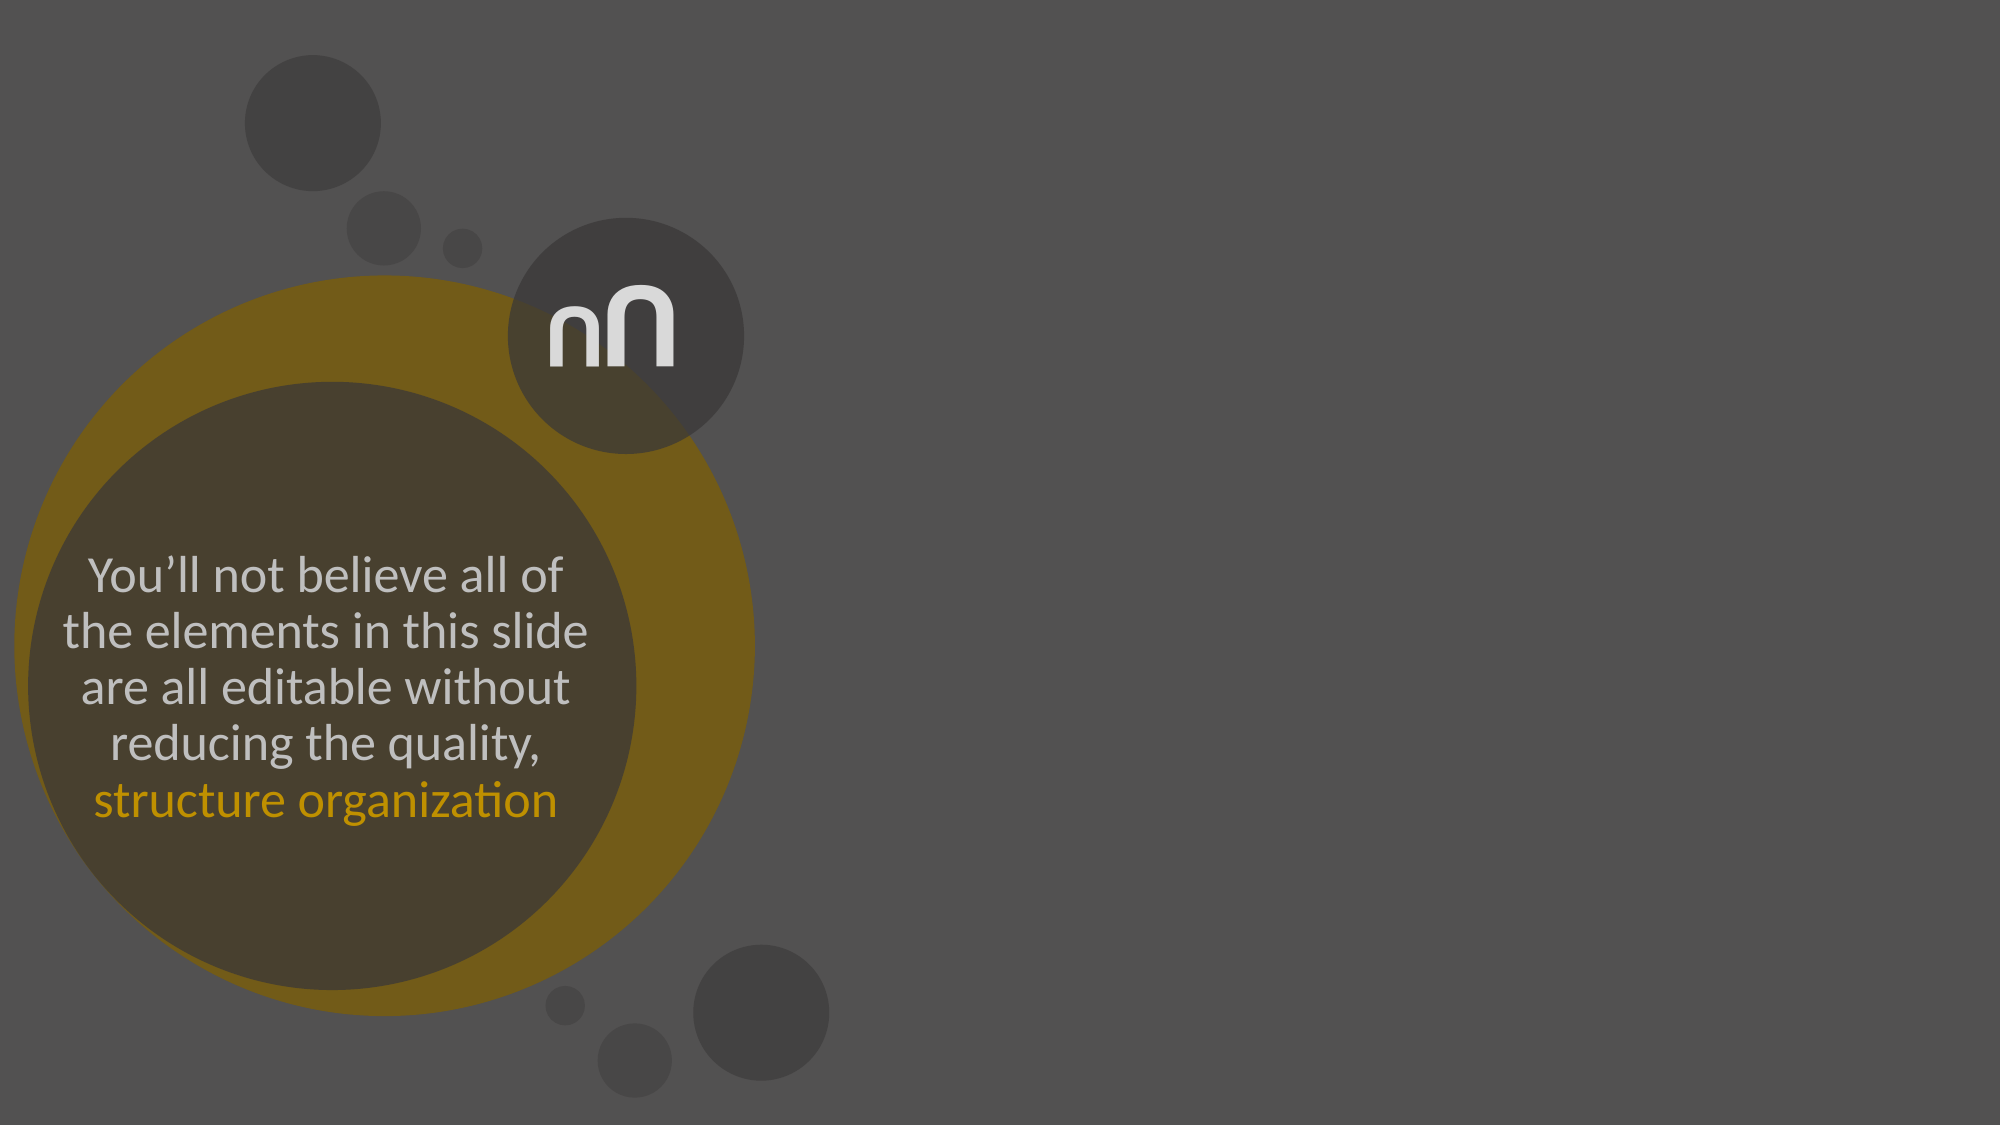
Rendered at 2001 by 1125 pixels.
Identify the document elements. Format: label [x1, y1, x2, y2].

text_box [582, 254, 699, 406]
text_box [0, 0, 2000, 1125]
